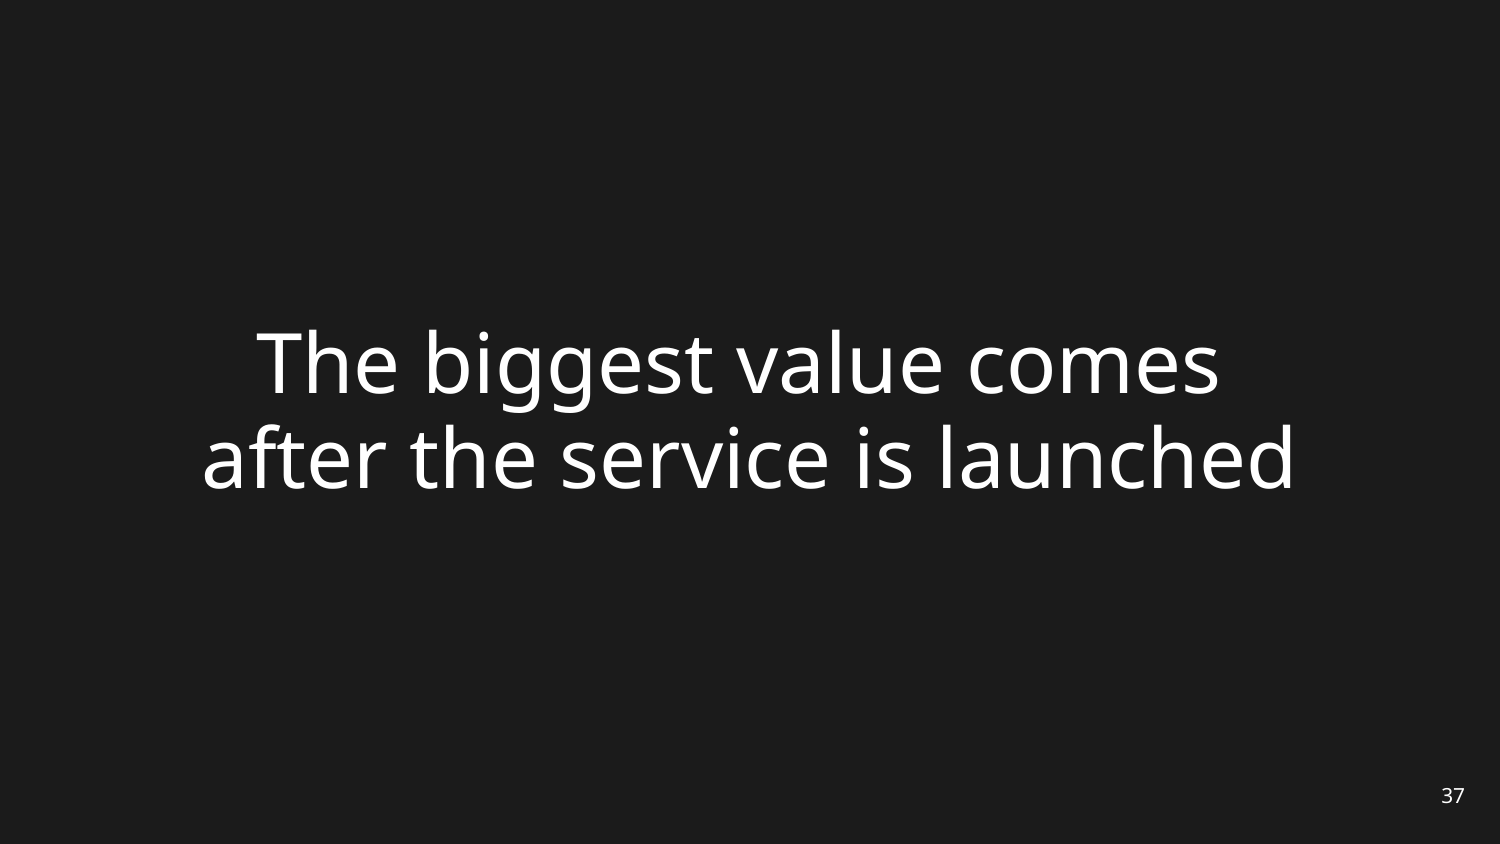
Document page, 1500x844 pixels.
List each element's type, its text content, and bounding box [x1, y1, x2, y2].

slide_number 37 [1389, 764, 1480, 830]
title The biggest value comes after the service is launched [51, 72, 1449, 753]
